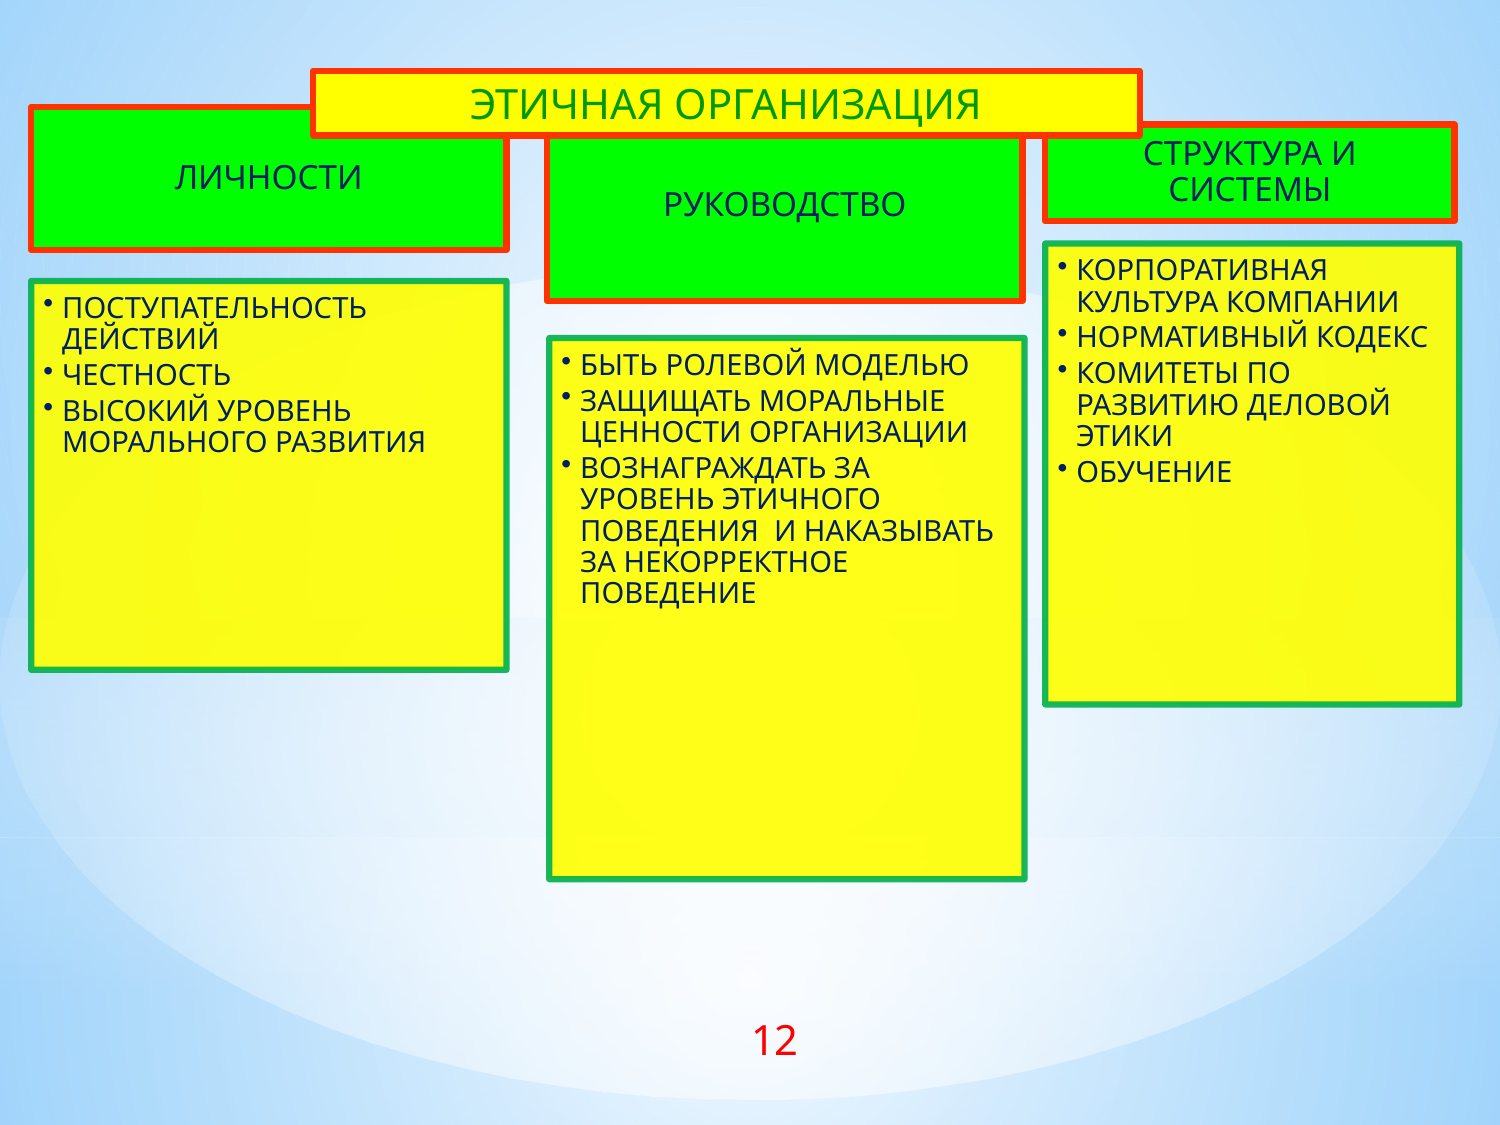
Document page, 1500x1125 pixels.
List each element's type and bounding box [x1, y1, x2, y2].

list [0, 0, 1500, 1125]
